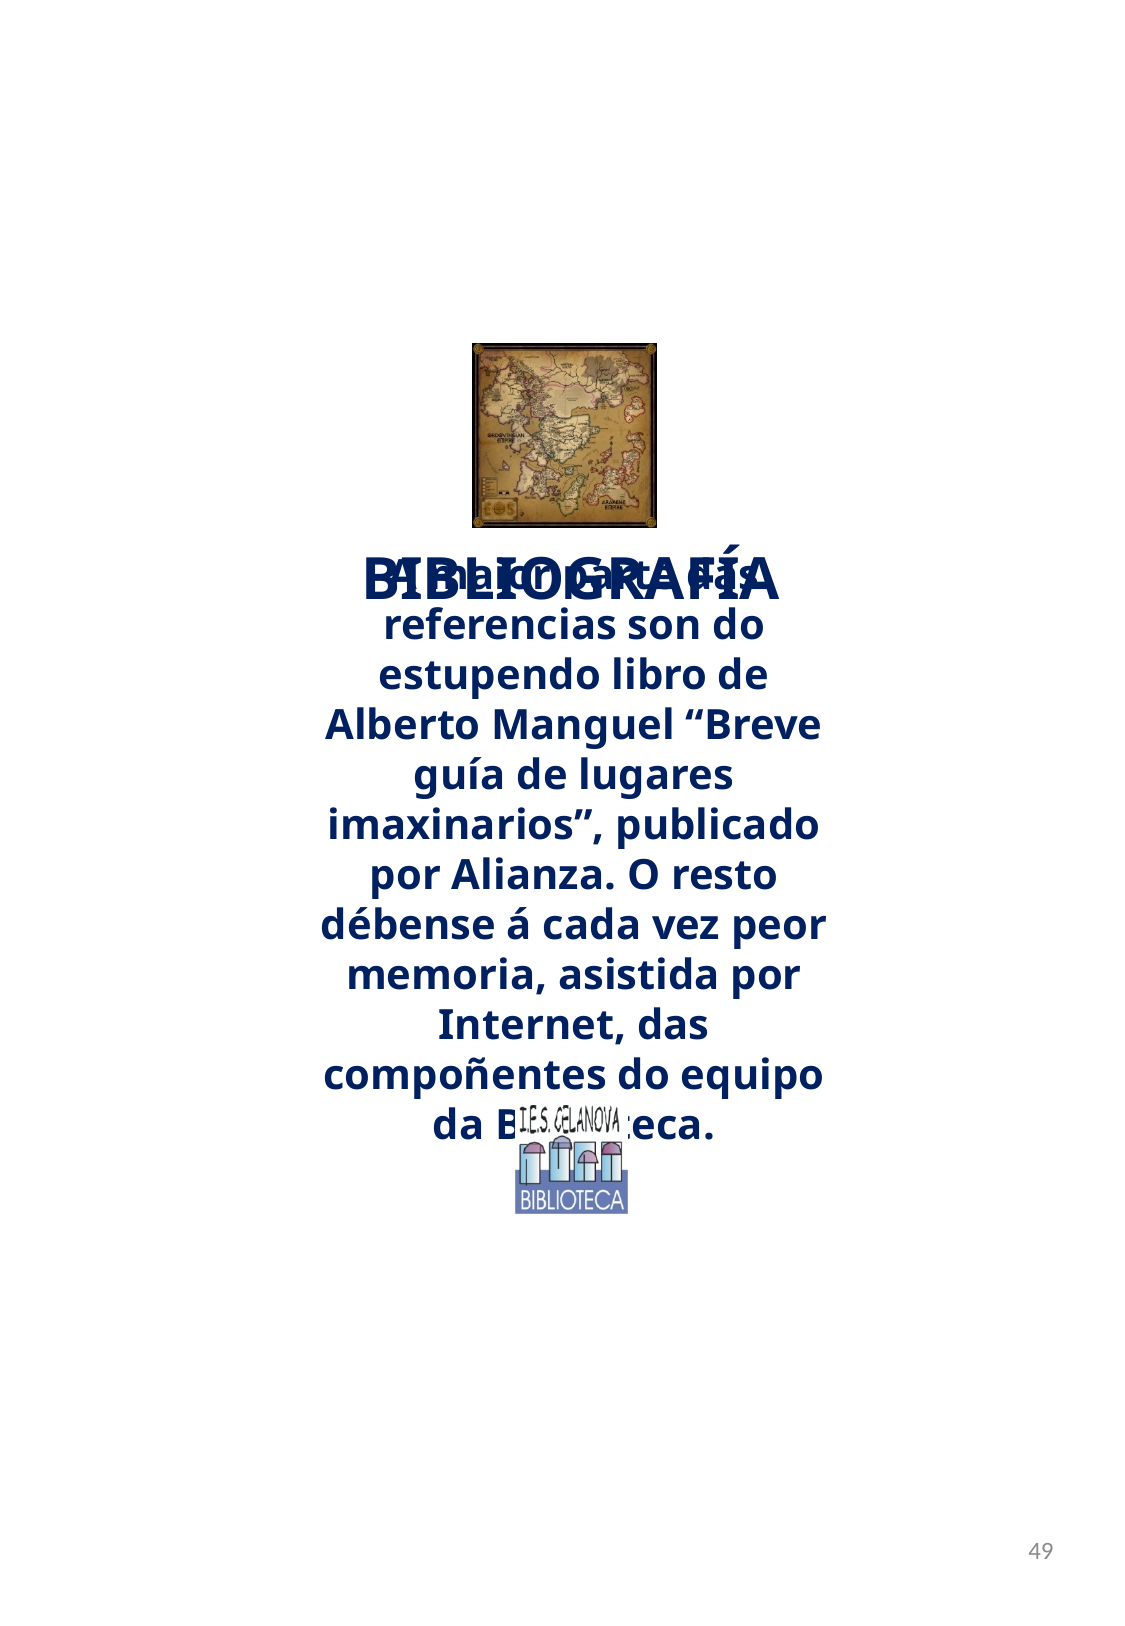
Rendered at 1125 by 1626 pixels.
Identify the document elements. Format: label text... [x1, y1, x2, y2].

text_box A maior parte das referencias son do estupendo libro de Alberto Manguel “Breve guía de lugares imaxinarios”, publicado por Alianza. O resto débense á cada vez peor memoria, asistida por Internet, das compoñentes do equipo da Biblioteca. [304, 601, 844, 1094]
picture [472, 343, 657, 528]
picture [515, 1105, 628, 1215]
slide_number 49 [806, 1506, 1069, 1593]
title BIBLIOGRAFÍA [187, 531, 954, 695]
text_box [105, 695, 989, 1305]
